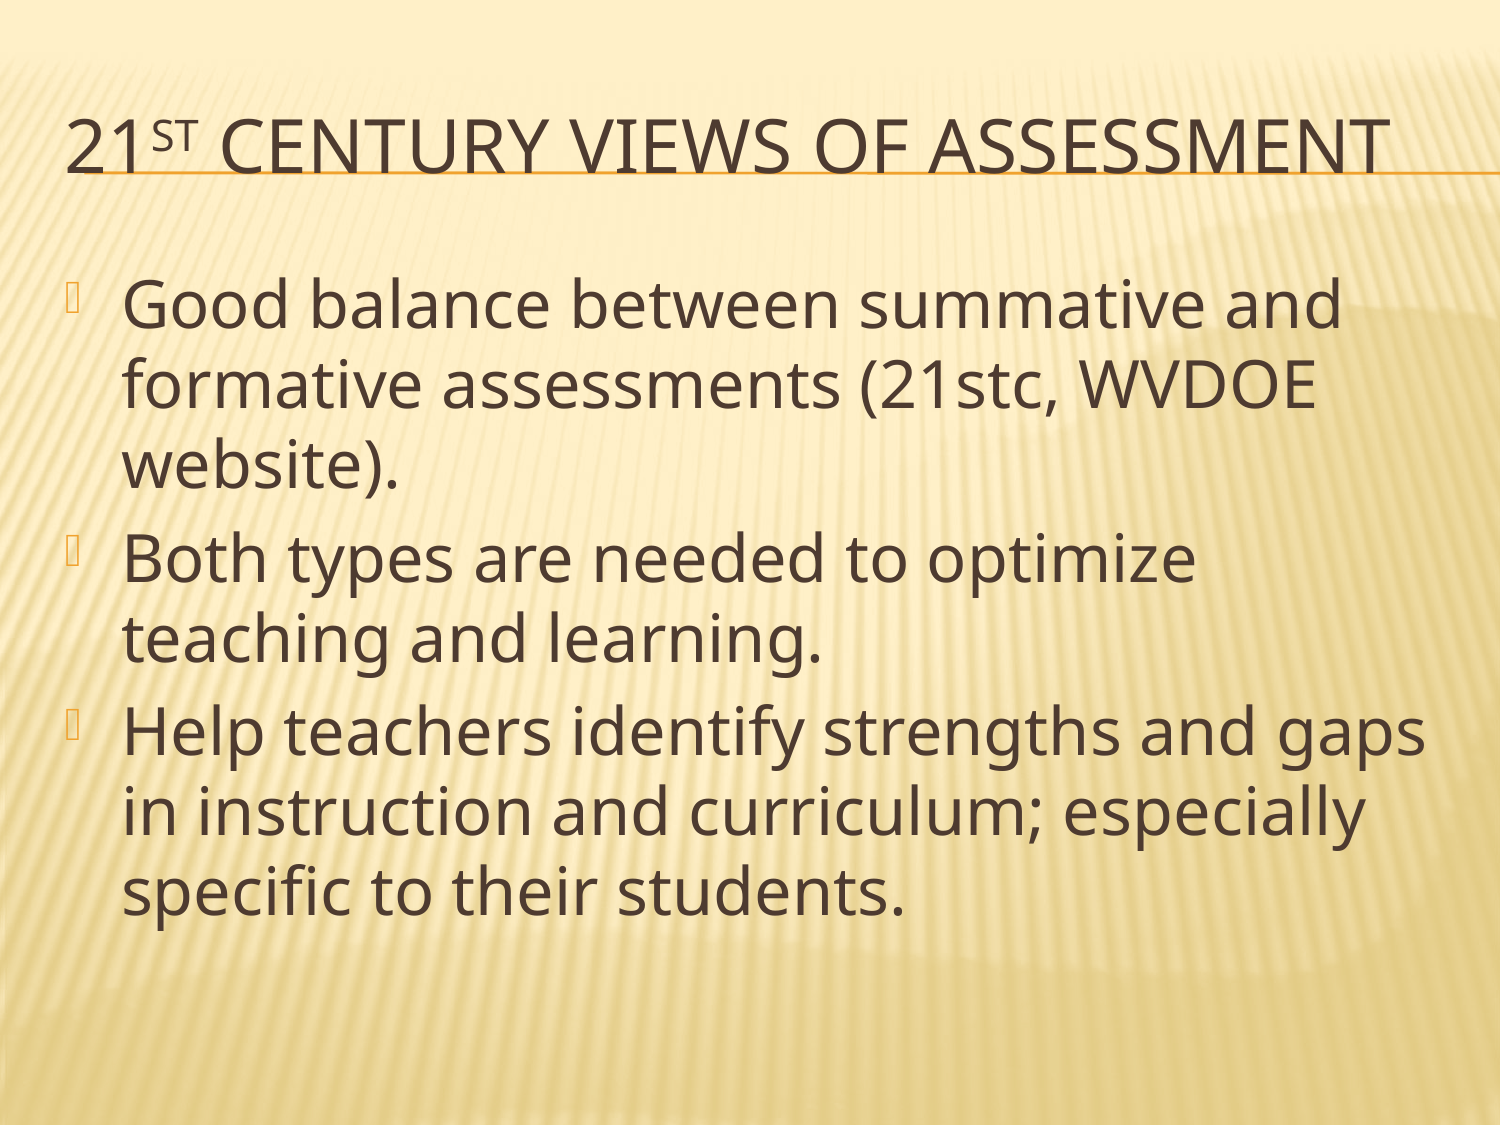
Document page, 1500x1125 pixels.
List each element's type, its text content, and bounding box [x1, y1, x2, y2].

title 21st century views of assessment [50, 75, 1475, 213]
list Good balance between summative and formative assessments (21stc, WVDOE website). Both types are needed to optimize teaching and learning. Help teachers identify strengths and gaps in instruction and curriculum; especially specific to their students. [50, 254, 1475, 998]
